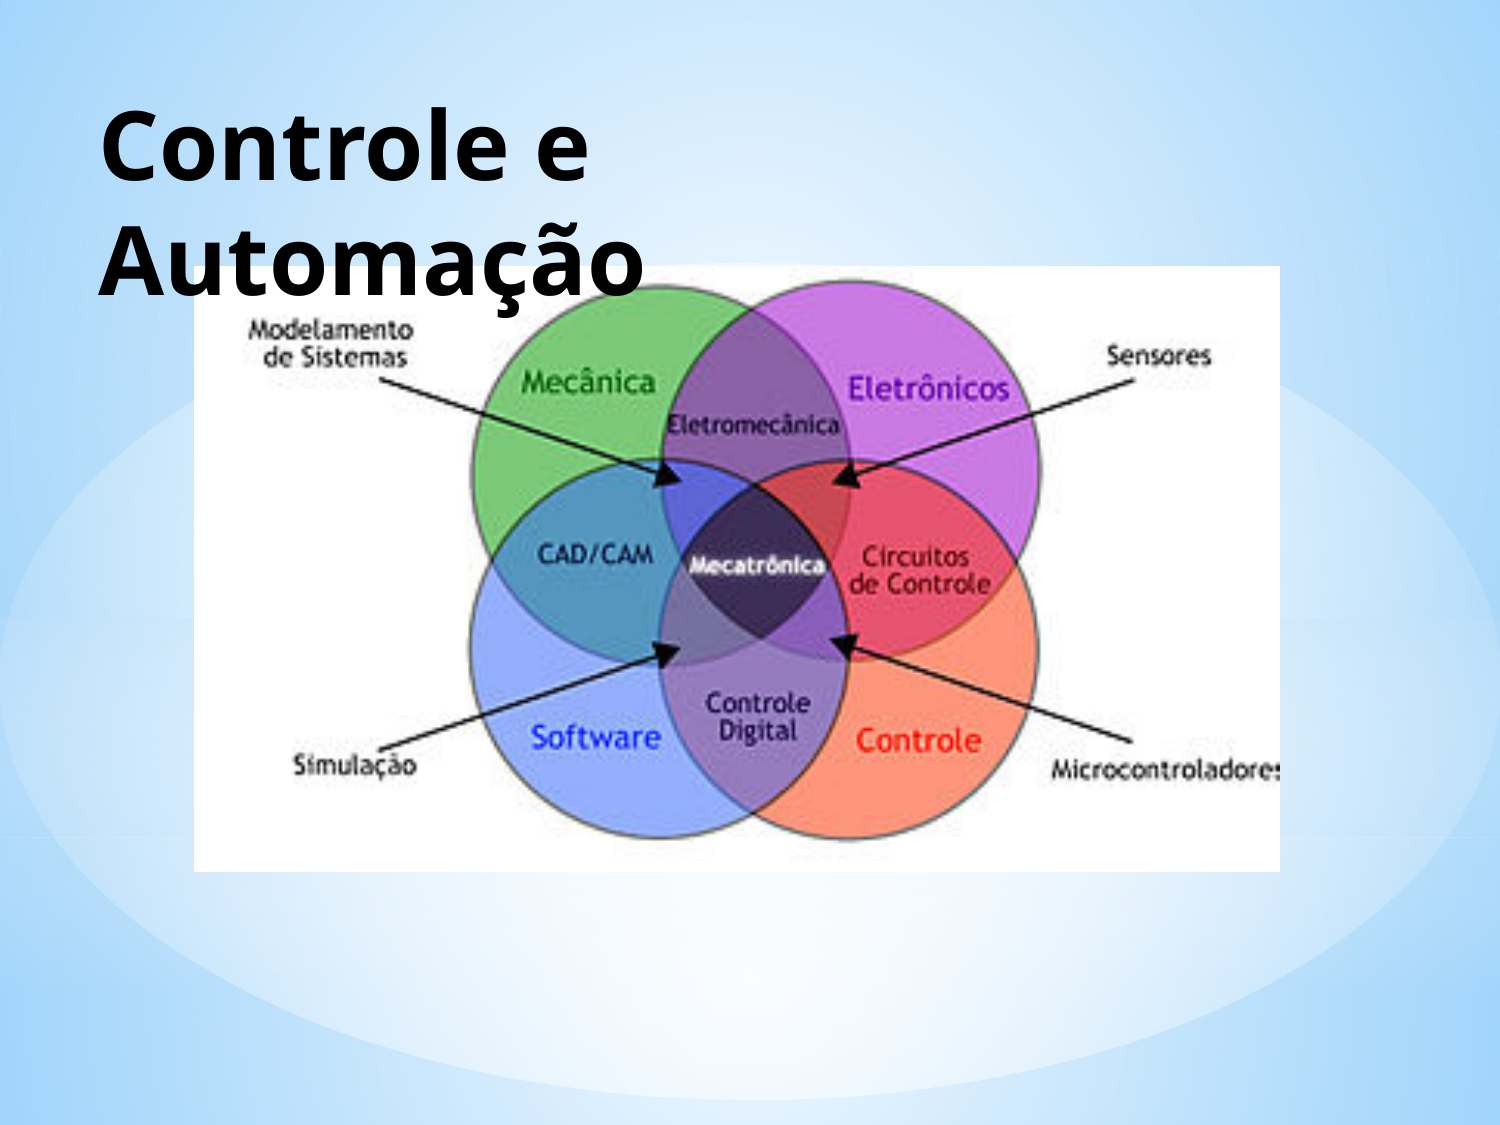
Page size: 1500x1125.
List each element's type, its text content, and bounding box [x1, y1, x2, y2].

title Controle e Automação [83, 77, 1152, 265]
picture [193, 266, 1280, 872]
